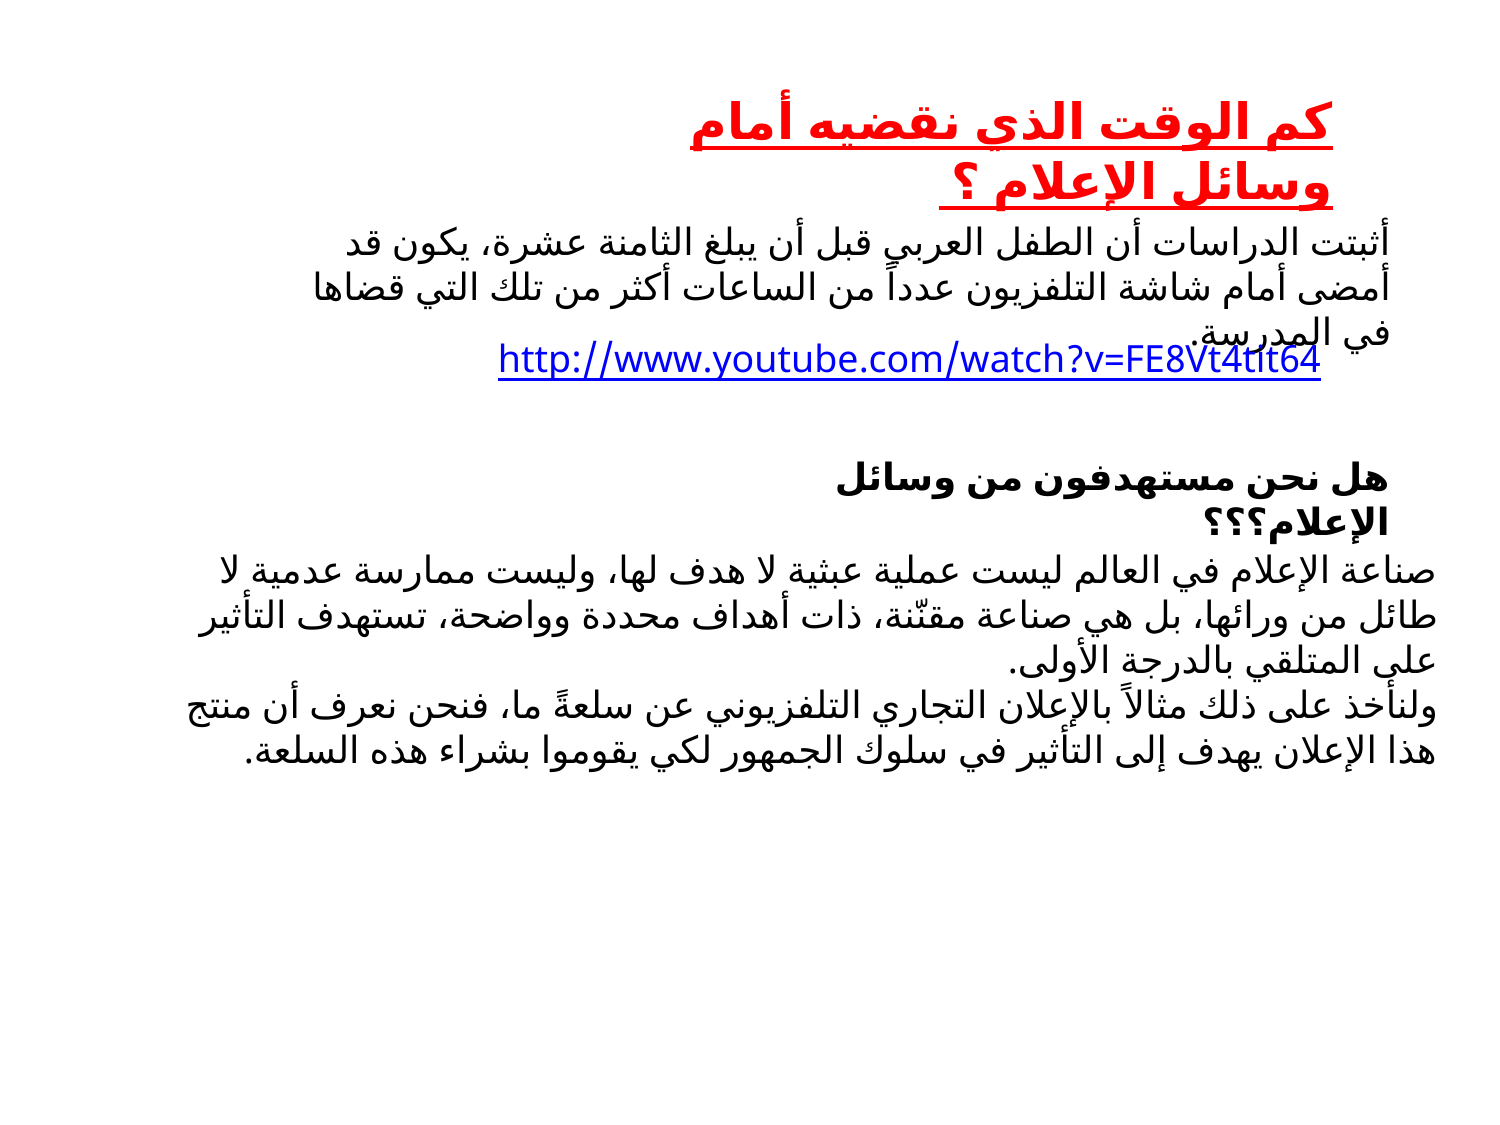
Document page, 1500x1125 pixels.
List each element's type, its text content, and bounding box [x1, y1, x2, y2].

text_box هل نحن مستهدفون من وسائل الإعلام؟؟؟ [644, 445, 1405, 538]
text_box أثبتت الدراسات أن الطفل العربي قبل أن يبلغ الثامنة عشرة، يكون قد أمضى أمام شاشة التلفزيون عدداً من الساعات أكثر من تلك التي قضاها في المدرسة. [246, 210, 1407, 361]
text_box http://www.youtube.com/watch?v=FE8Vt4tit64 [363, 328, 1336, 437]
text_box كم الوقت الذي نقضيه أمام وسائل الإعلام ؟ [597, 81, 1348, 277]
text_box صناعة الإعلام في العالم ليست عملية عبثية لا هدف لها، وليست ممارسة عدمية لا طائل من ورائها، بل هي صناعة مقنّنة، ذات أهداف محددة وواضحة، تستهدف التأثير على المتلقي بالدرجة الأولى. ولنأخذ على ذلك مثالاً بالإعلان التجاري التلفزيوني عن سلعةً ما، فنحن نعرف أن منتج هذا الإعلان يهدف إلى التأثير في سلوك الجمهور لكي يقوموا بشراء هذه السلعة. [128, 538, 1454, 779]
